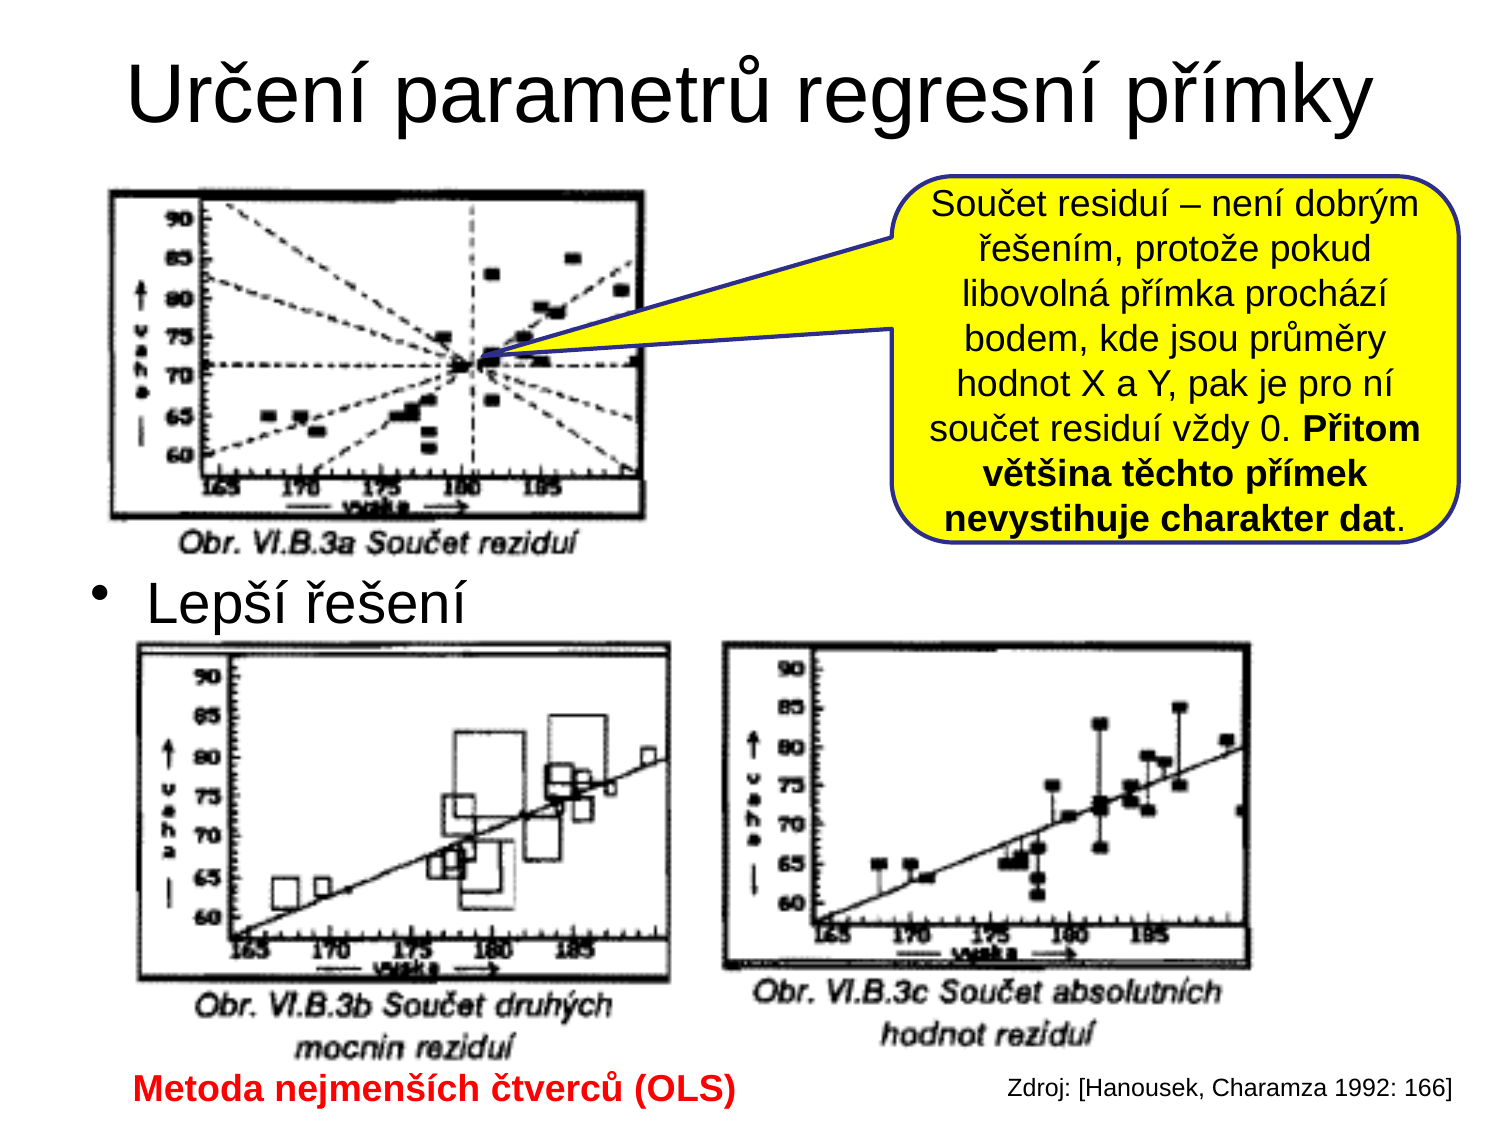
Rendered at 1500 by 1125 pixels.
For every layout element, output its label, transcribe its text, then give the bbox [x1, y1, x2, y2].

picture [123, 635, 1264, 1064]
title Určení parametrů regresní přímky [75, 45, 1425, 233]
text_box Metoda nejmenších čtverců (OLS) [117, 1056, 768, 1125]
list Lepší řešení [75, 278, 1425, 1022]
text_box Součet residuí – není dobrým řešením, protože pokud libovolná přímka prochází bodem, kde jsou průměry hodnot X a Y, pak je pro ní součet residuí vždy 0. Přitom většina těchto přímek nevystihuje charakter dat. [661, 174, 1461, 545]
picture [100, 181, 656, 563]
text_box Zdroj: [Hanousek, Charamza 1992: 166] [992, 1063, 1495, 1109]
